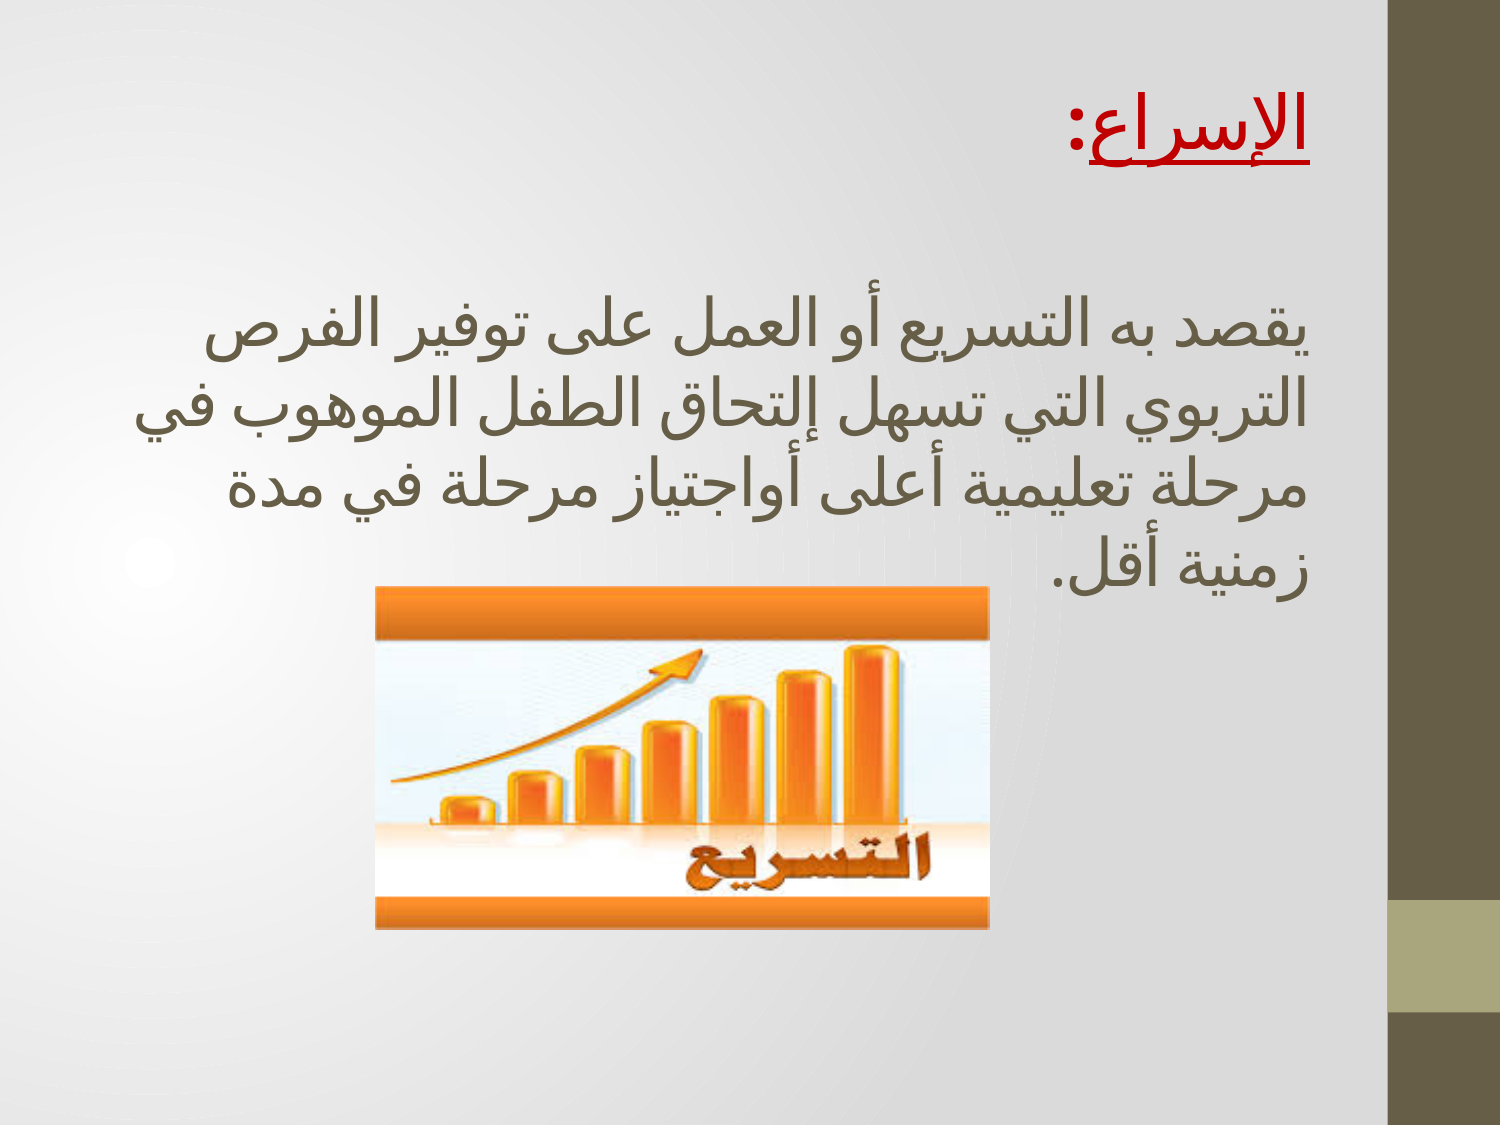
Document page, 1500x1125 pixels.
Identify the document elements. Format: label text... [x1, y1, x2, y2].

picture [375, 585, 991, 931]
title الإسراع: يقصد به التسريع أو العمل على توفير الفرص التربوي التي تسهل إلتحاق الطفل الموهوب في مرحلة تعليمية أعلى أواجتياز مرحلة في مدة زمنية أقل. [76, 243, 1327, 431]
